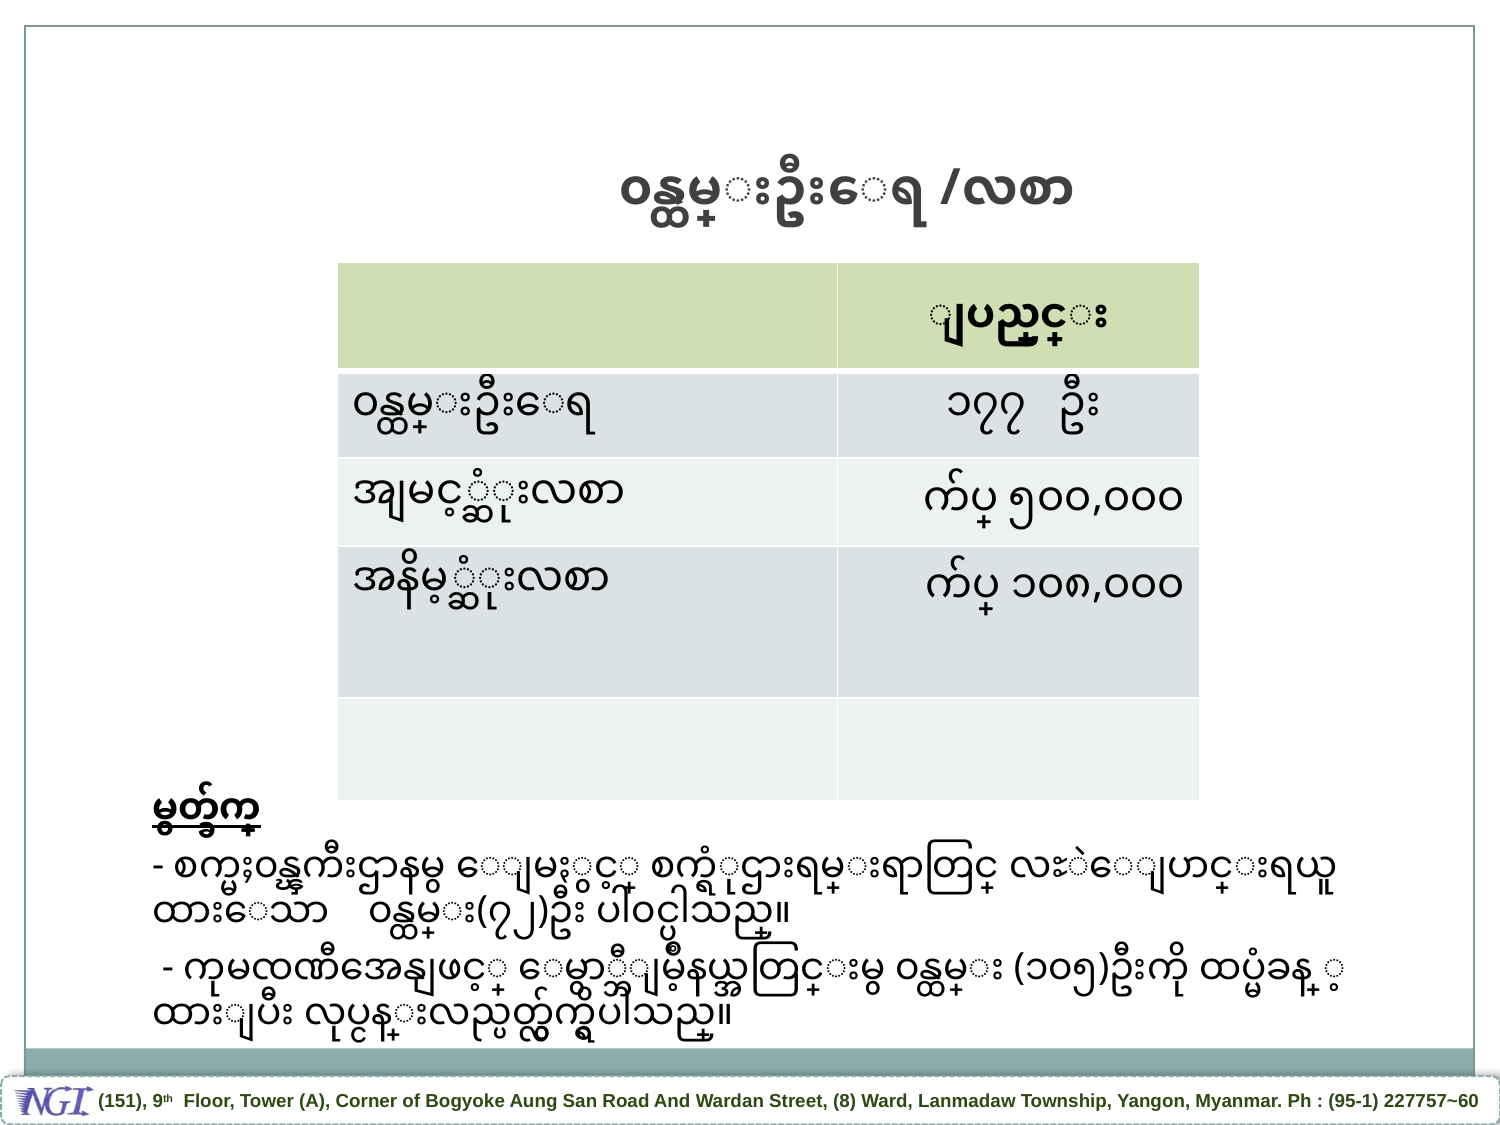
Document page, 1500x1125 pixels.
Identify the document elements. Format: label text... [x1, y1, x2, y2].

table_cell က်ပ္ ၁၀၈,၀၀၀ [838, 547, 1199, 697]
table_cell ၁၇၇ ဦး [838, 374, 1199, 457]
text_box [0, 0, 1500, 113]
picture [9, 1082, 97, 1118]
table_header [338, 263, 837, 368]
text_box No.(151), 9th Floor, Tower (A), Corner of Bogyoke Aung San Road And Wardan Street, (8) Ward, Lanmadaw Township, Yangon, Myanmar. Ph : (95-1) 227757~60 [97, 1081, 1500, 1120]
text_box ၀န္ထမ္းဦးေရ /လစာ [604, 146, 1105, 222]
text_box [0, 1075, 1500, 1125]
table_cell အျမင့္ဆံုးလစာ [338, 459, 837, 545]
table_cell အနိမ့္ဆံုးလစာ [338, 547, 837, 697]
text_box မွတ္ခ်က္ - စက္မႈ၀န္ၾကီးဌာနမွ ေျမႏွင့္ စက္ရံုဌားရမ္းရာတြင္ လႊဲေျပာင္းရယူထားေသာ ၀န္ထမ္း(၇၂)ဦး ပါ၀င္ပါသည္။ - ကုမၸဏီအေနျဖင့္ ေမွာ္ဘီျမိဳ့နယ္အတြင္းမွ ၀န္ထမ္း (၁၀၅)ဦးကို ထပ္မံခန္ ့ထားျပီး လုပ္ငန္းလည္ပတ္လွ်က္ရွိပါသည္။ [137, 774, 1425, 1040]
table_header ျပည္တြင္း [838, 263, 1199, 368]
table_cell [338, 699, 837, 800]
table_cell က်ပ္ ၅၀၀,၀၀၀ [838, 459, 1199, 545]
table_cell ၀န္ထမ္းဦးေရ [338, 374, 837, 457]
table_cell [838, 699, 1199, 800]
